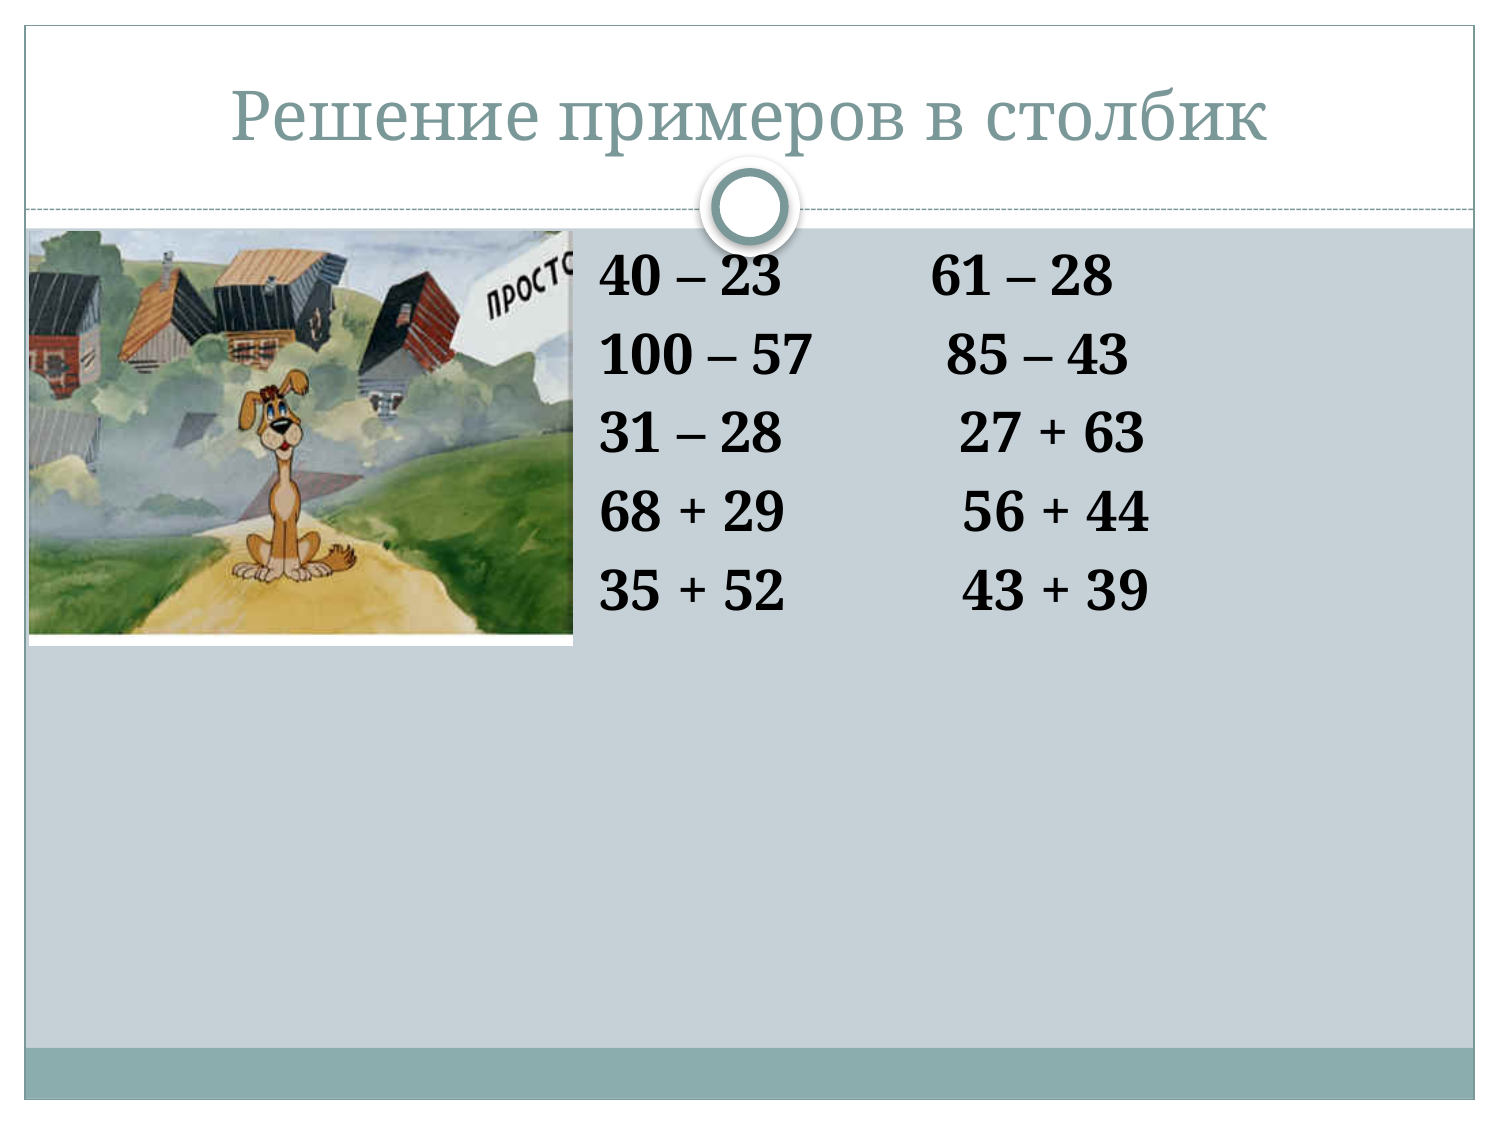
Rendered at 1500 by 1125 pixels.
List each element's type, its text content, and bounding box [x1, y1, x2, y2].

picture [29, 231, 574, 646]
list 40 – 23 61 – 28 100 – 57 85 – 43 31 – 28 27 + 63 68 + 29 56 + 44 35 + 52 43 + 39 [584, 231, 1445, 1001]
title Решение примеров в столбик [49, 37, 1450, 162]
